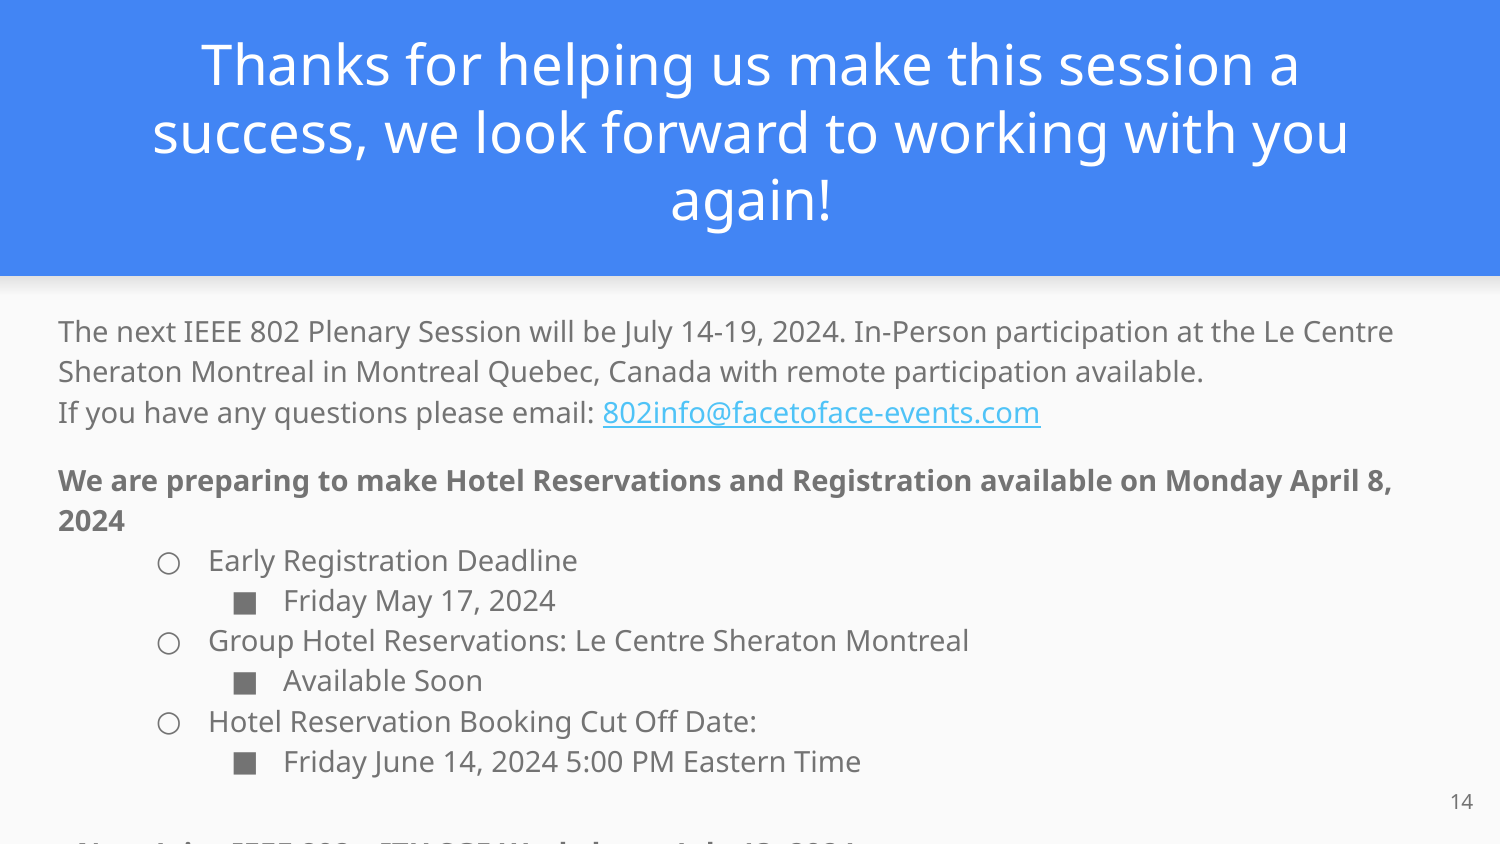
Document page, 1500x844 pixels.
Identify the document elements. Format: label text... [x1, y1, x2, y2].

list The next IEEE 802 Plenary Session will be July 14-19, 2024. In-Person participation at the Le Centre Sheraton Montreal in Montreal Quebec, Canada with remote participation available. If you have any questions please email: 802info@facetoface-events.com We are preparing to make Hotel Reservations and Registration available on Monday April 8, 2024 Early Registration Deadline Friday May 17, 2024 Group Hotel Reservations: Le Centre Sheraton Montreal Available Soon Hotel Reservation Booking Cut Off Date: Friday June 14, 2024 5:00 PM Eastern Time Note Joint IEEE 802 – ITU SG5 Workshop – July 13, 2024 [43, 292, 1427, 832]
slide_number 14 [1398, 770, 1489, 835]
title Thanks for helping us make this session a success, we look forward to working with you again! [77, 135, 1427, 248]
